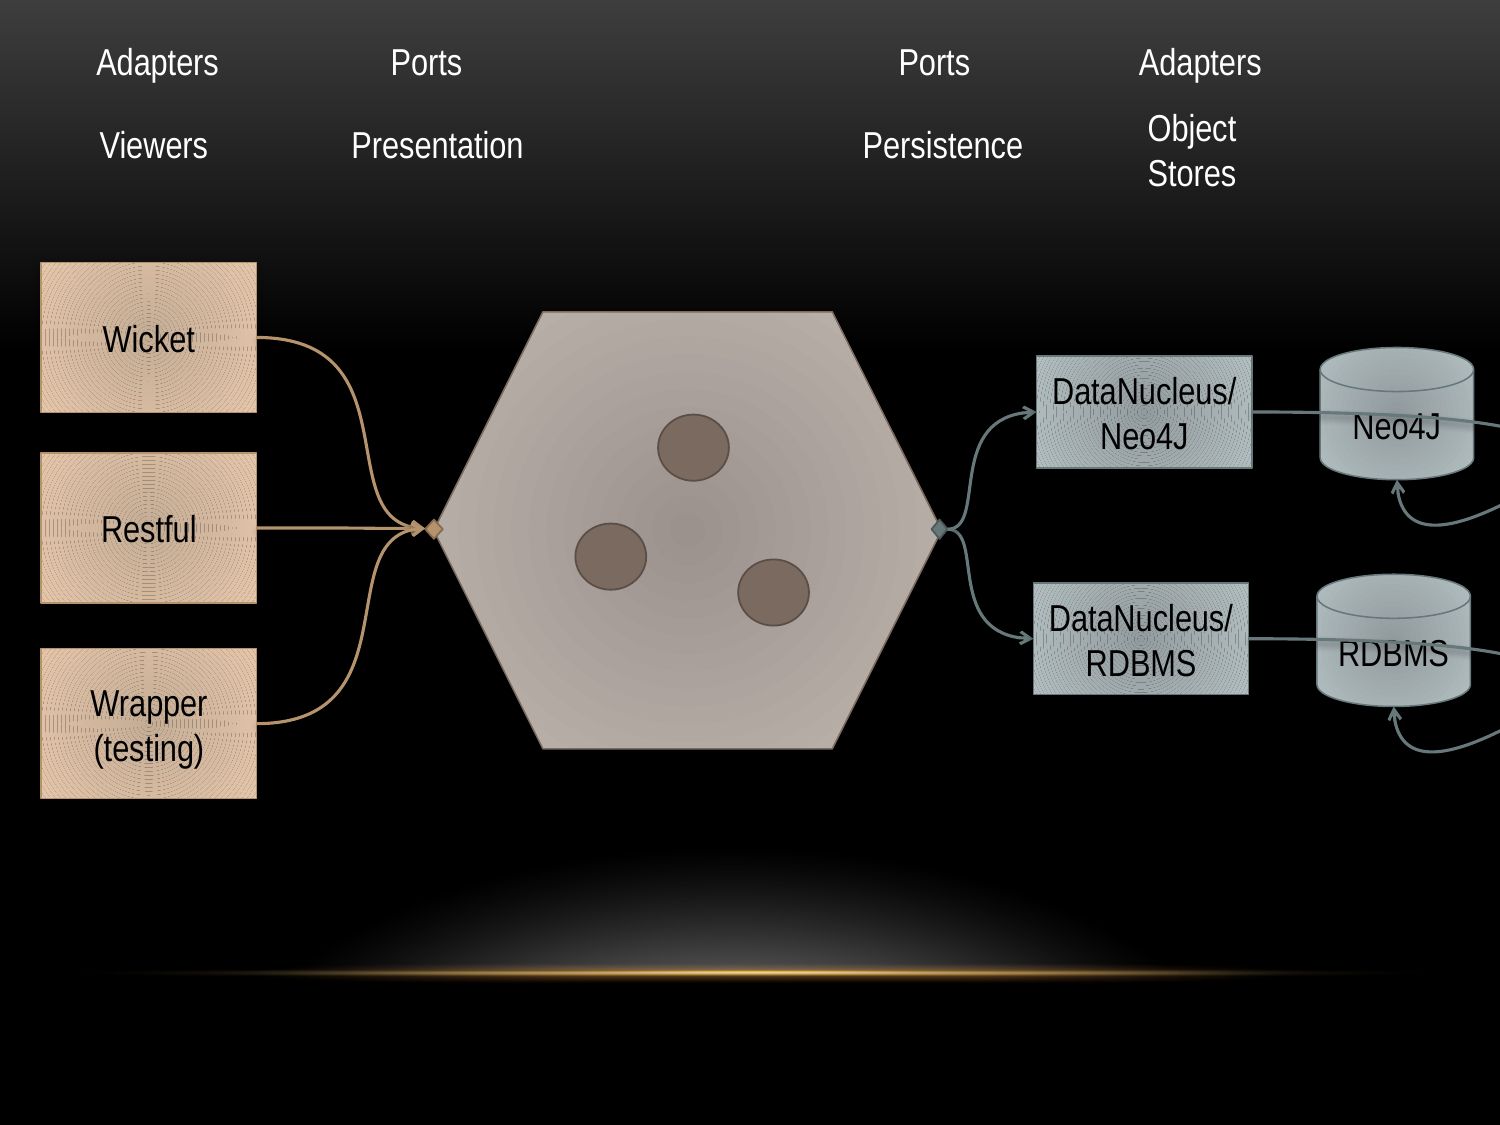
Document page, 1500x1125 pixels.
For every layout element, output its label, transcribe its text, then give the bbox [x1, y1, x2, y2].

text_box [737, 558, 810, 627]
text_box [371, 30, 990, 92]
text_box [324, 113, 551, 540]
text_box DataNucleus/ Neo4J [1050, 355, 1253, 469]
picture [1396, 651, 1500, 750]
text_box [41, 262, 426, 452]
text_box DataNucleus/ RDBMS [1033, 582, 1249, 695]
text_box Adapters [1124, 30, 1277, 91]
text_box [947, 541, 1034, 640]
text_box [840, 113, 1046, 540]
text_box Adapters [81, 30, 235, 91]
text_box [443, 311, 933, 750]
text_box [657, 413, 730, 482]
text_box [41, 528, 426, 799]
text_box RDBMS [1316, 573, 1472, 647]
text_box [41, 452, 426, 528]
picture [1399, 424, 1500, 523]
text_box Neo4J [1319, 424, 1475, 481]
text_box RDBMS [1316, 650, 1472, 708]
text_box Neo4J [1319, 346, 1475, 420]
text_box Object Stores [1132, 96, 1252, 202]
picture [0, 0, 1500, 1125]
picture [1034, 414, 1500, 651]
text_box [947, 411, 1037, 530]
text_box Viewers [84, 113, 224, 174]
text_box [574, 522, 648, 591]
